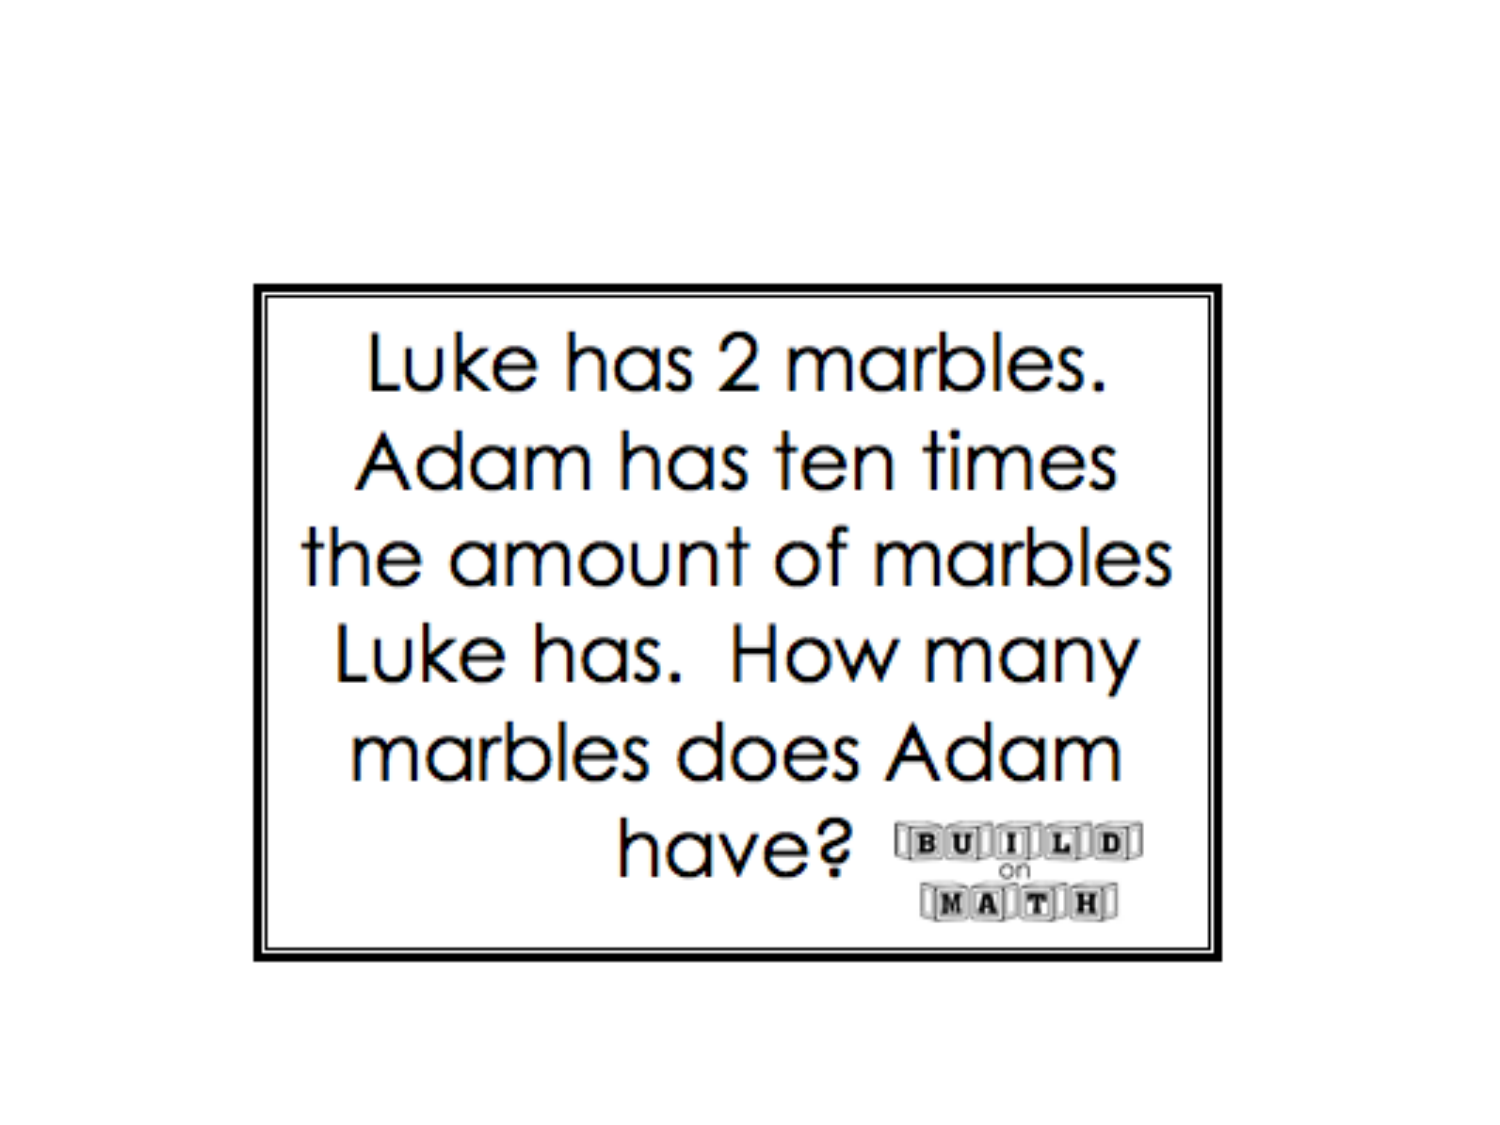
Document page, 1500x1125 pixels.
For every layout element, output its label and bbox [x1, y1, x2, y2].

list [74, 262, 1426, 1006]
